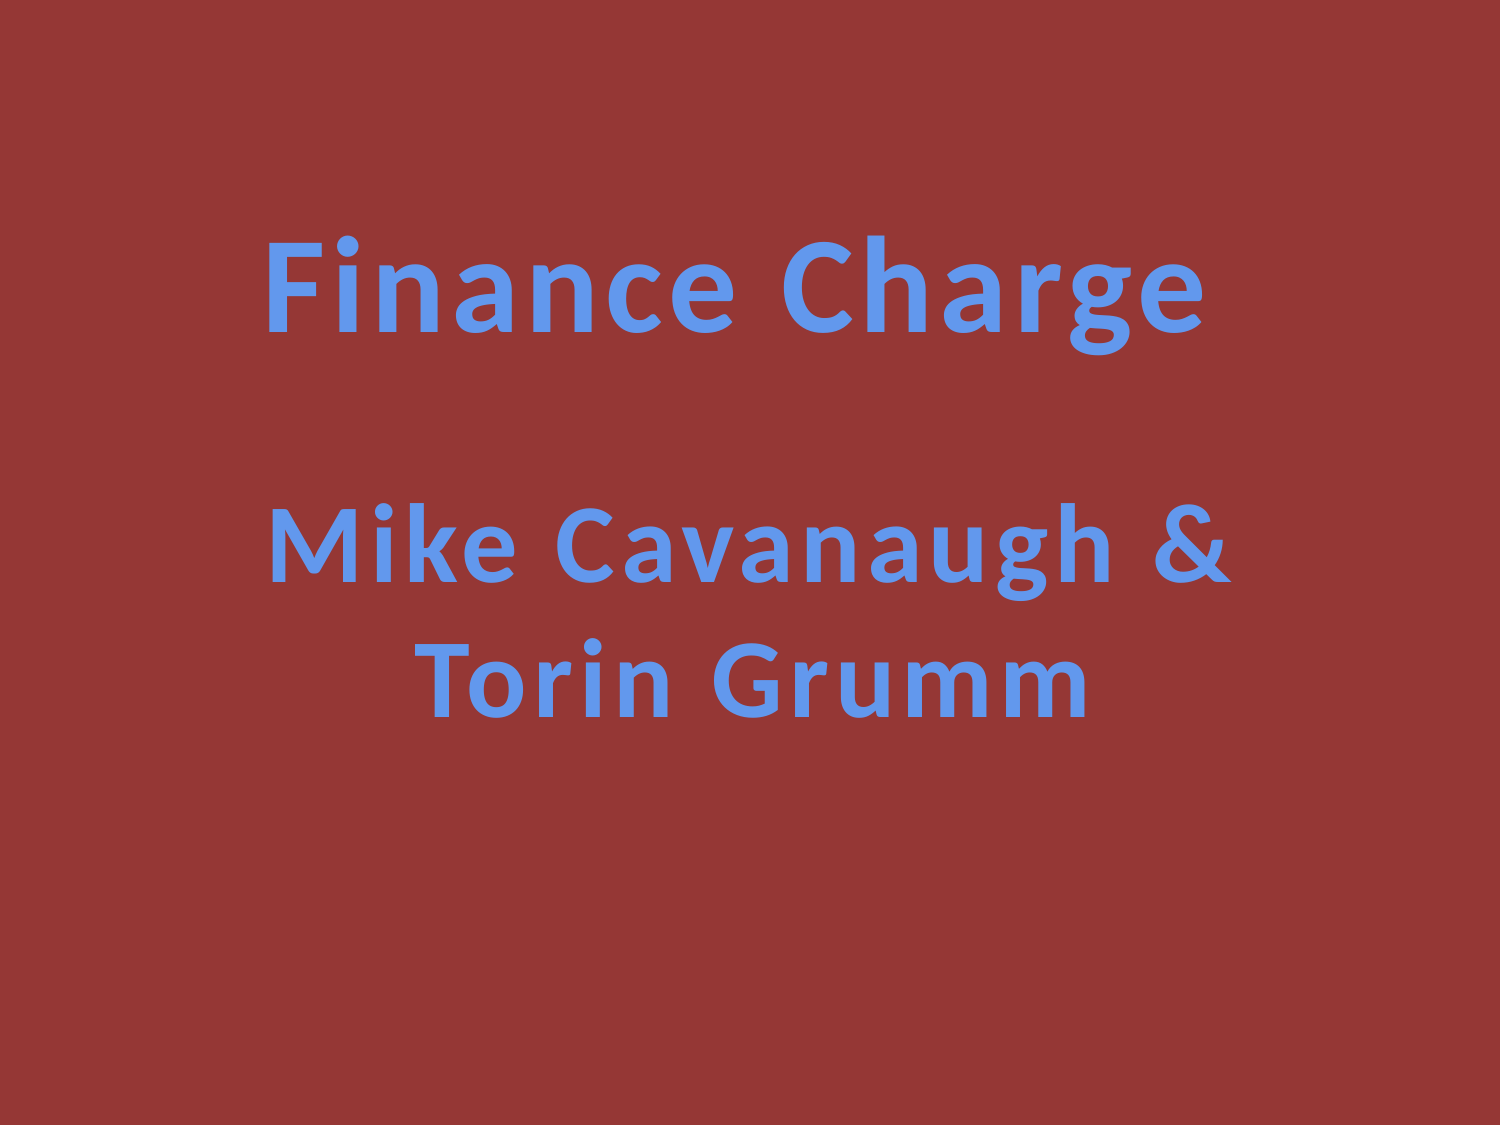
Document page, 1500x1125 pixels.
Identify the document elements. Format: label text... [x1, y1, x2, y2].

text_box Mike Cavanaugh & Torin Grumm [137, 462, 1369, 748]
text_box Finance Charge [237, 187, 1234, 368]
